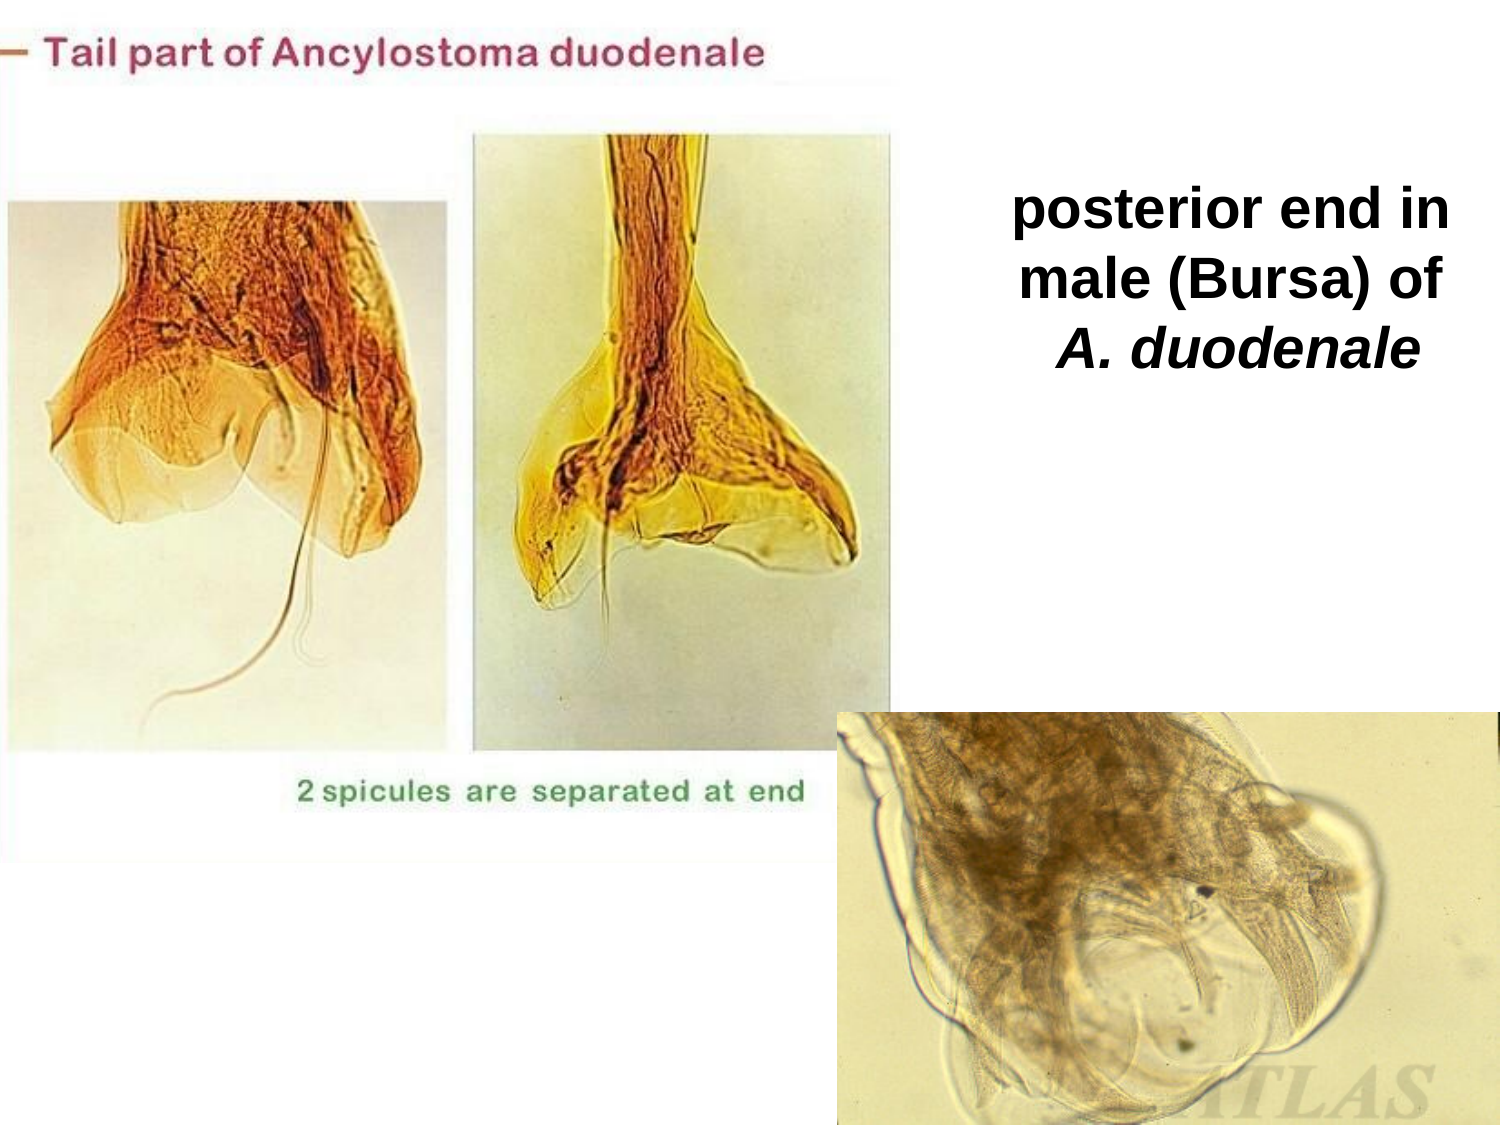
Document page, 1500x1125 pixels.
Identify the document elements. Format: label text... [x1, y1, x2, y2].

text_box posterior end in male (Bursa) of A. duodenale [987, 162, 1475, 388]
picture [0, 0, 1500, 1125]
